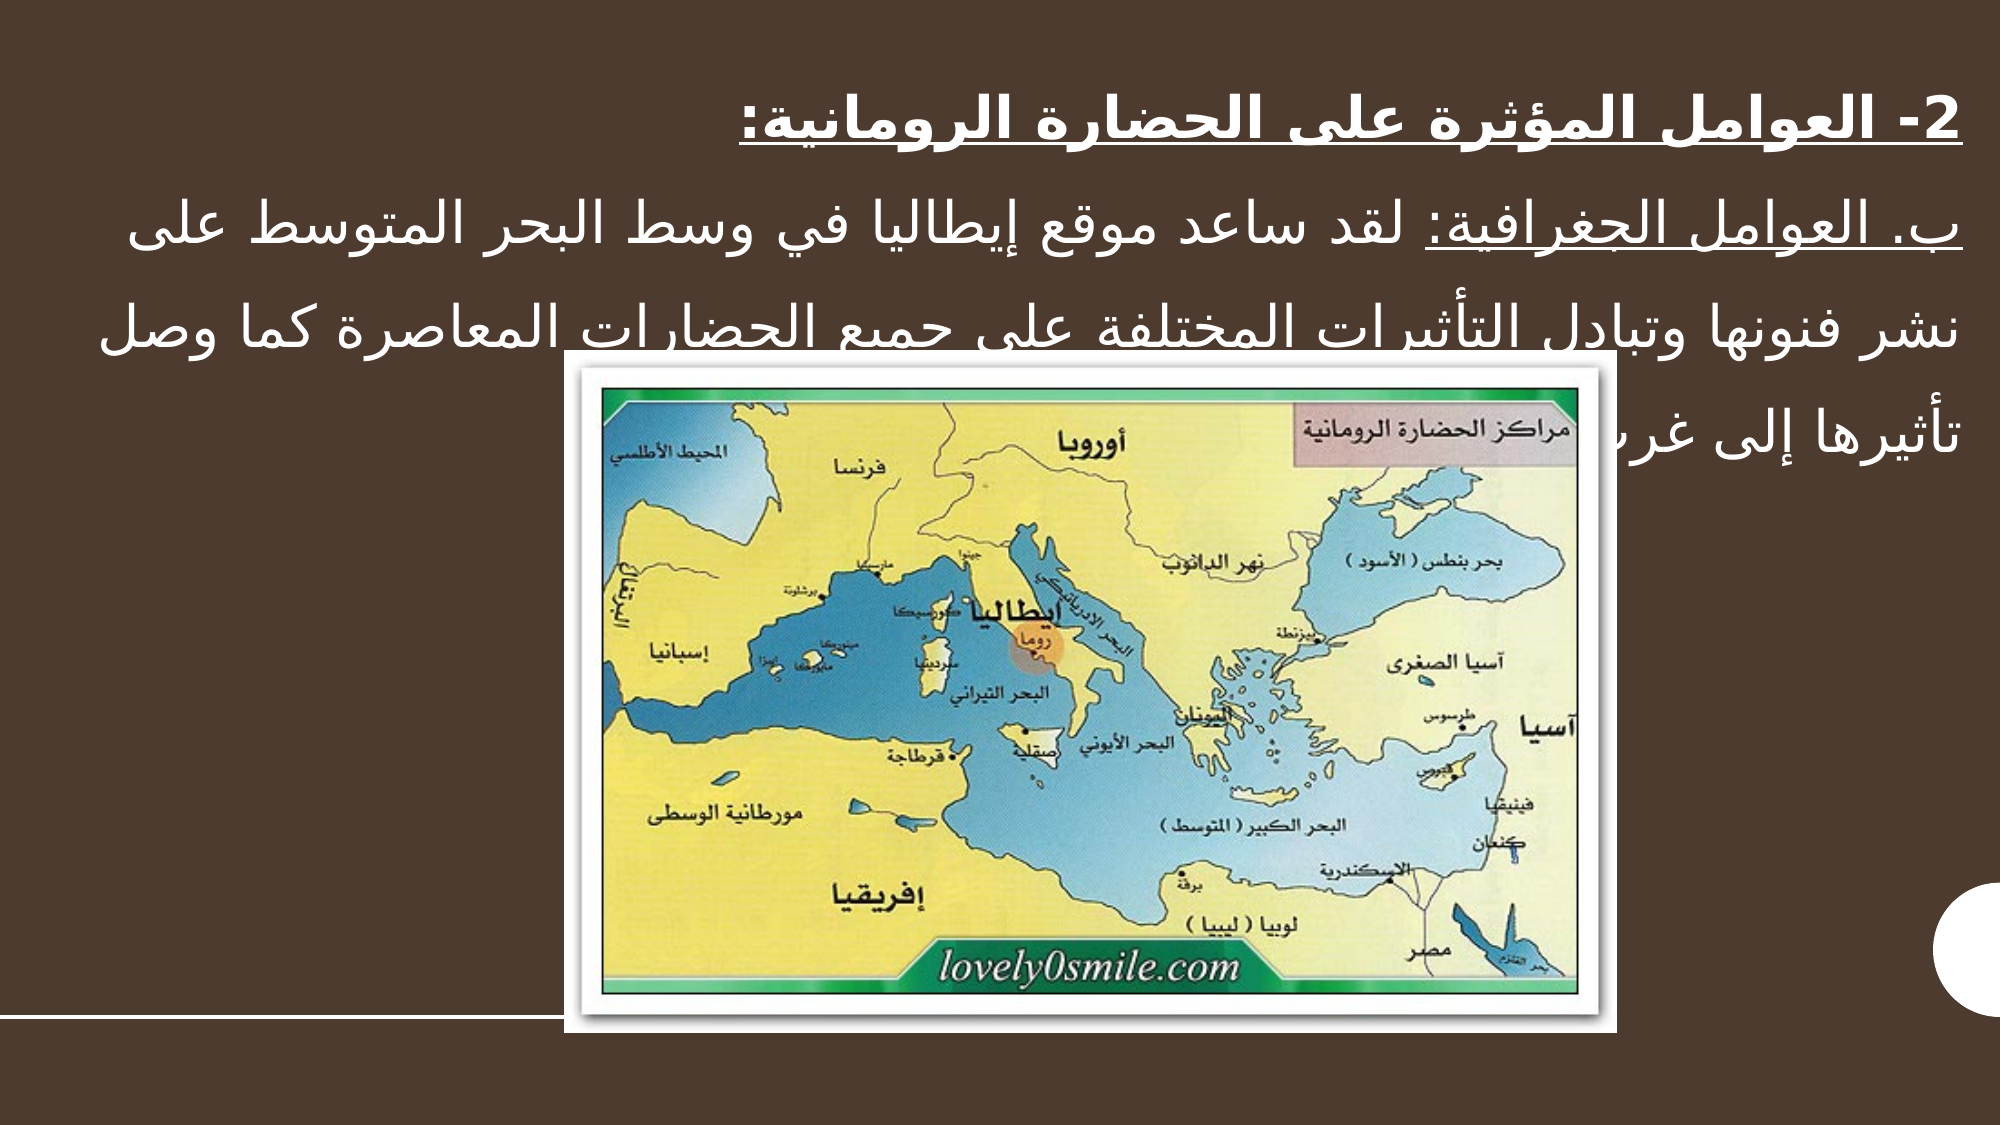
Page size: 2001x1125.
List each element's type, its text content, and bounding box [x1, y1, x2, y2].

picture [564, 350, 1617, 1033]
text_box 2- العوامل المؤثرة على الحضارة الرومانية: ب. العوامل الجغرافية: لقد ساعد موقع إيطاليا في وسط البحر المتوسط على نشر فنونها وتبادل التأثيرات المختلفة على جميع الحضارات المعاصرة كما وصل تأثيرها إلى غرب آسيا وشمال أفريقيا. [52, 37, 1978, 472]
